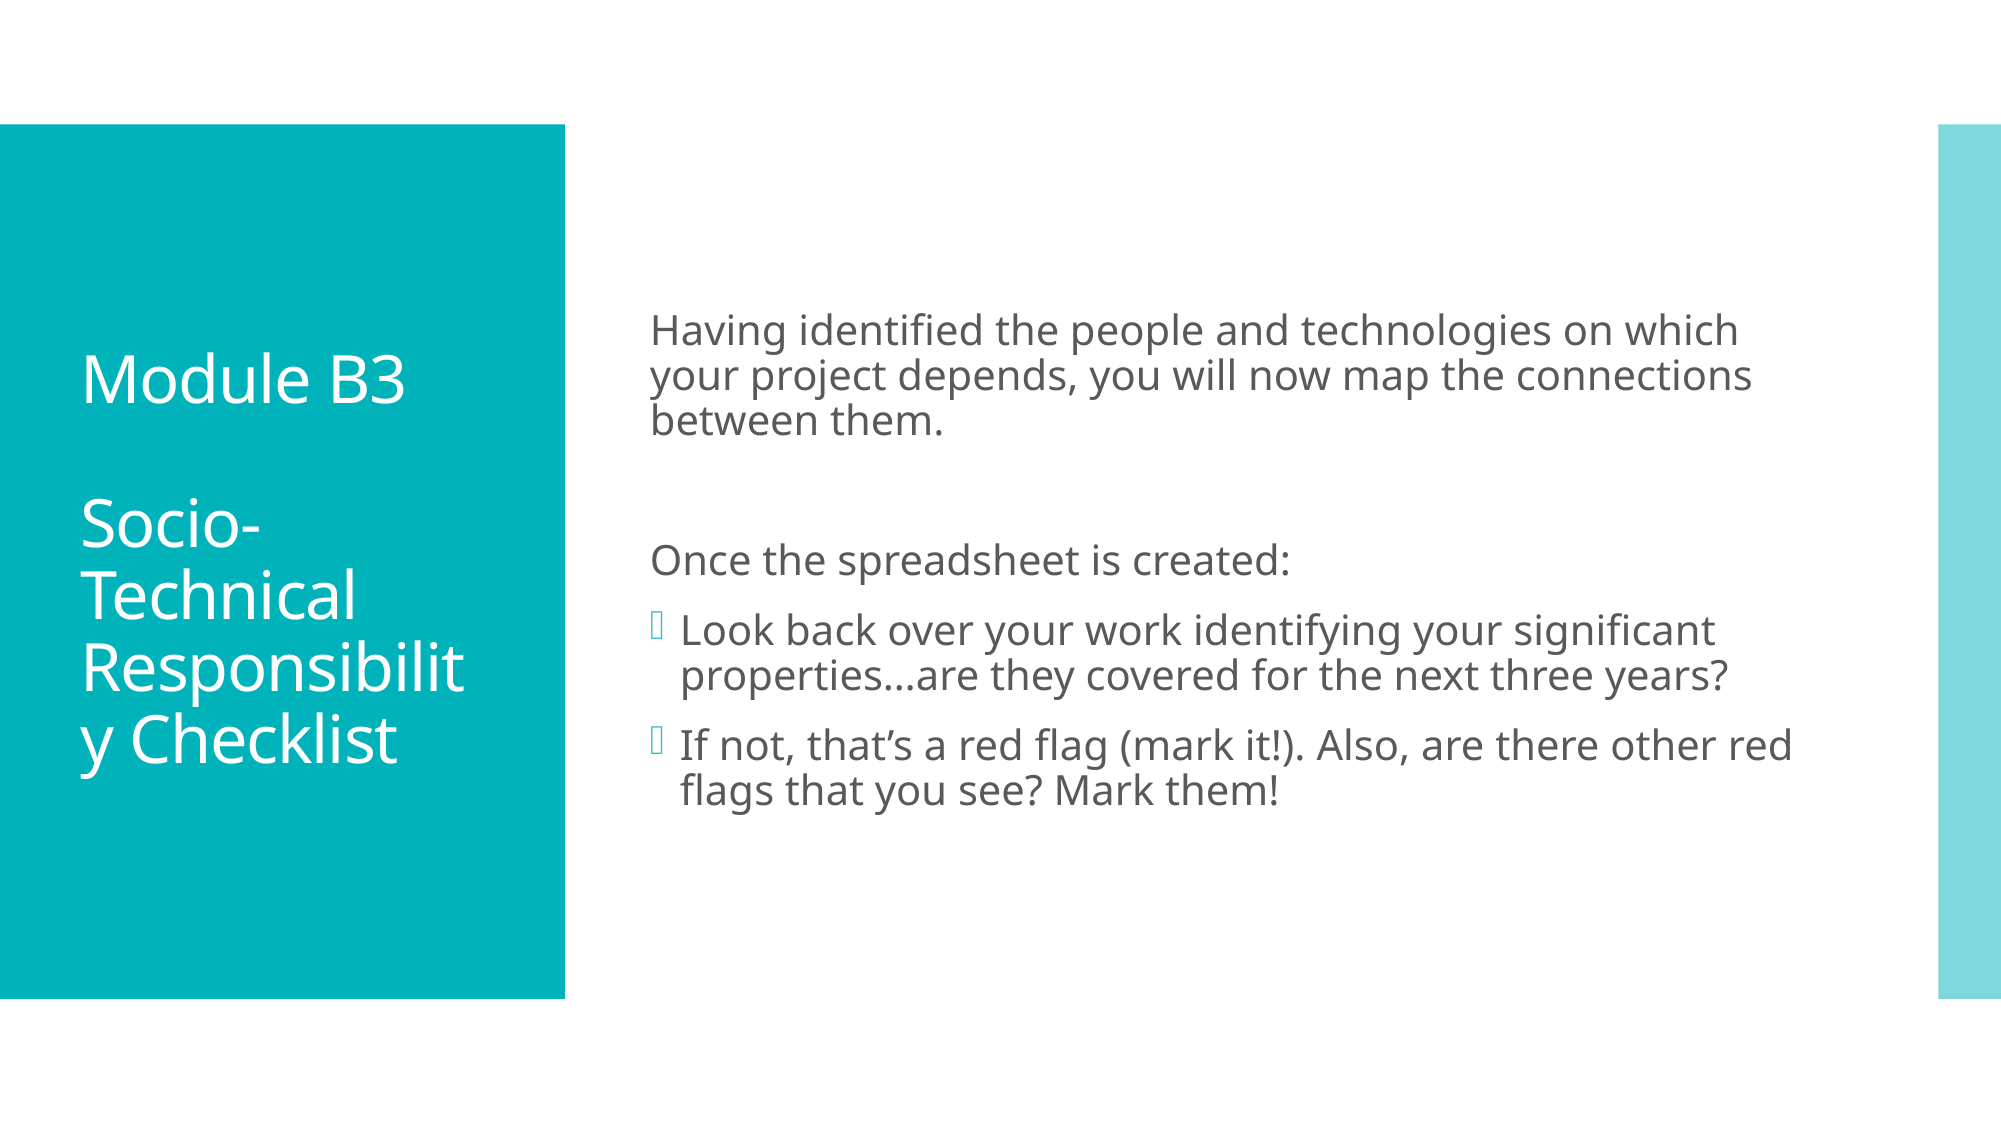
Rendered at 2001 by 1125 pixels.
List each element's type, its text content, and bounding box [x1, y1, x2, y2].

list Having identified the people and technologies on which your project depends, you will now map the connections between them. Once the spreadsheet is created: Look back over your work identifying your significant properties…are they covered for the next three years? If not, that’s a red flag (mark it!). Also, are there other red flags that you see? Mark them! [634, 141, 1835, 982]
title Module B3 Socio-Technical Responsibility Checklist [65, 197, 496, 927]
